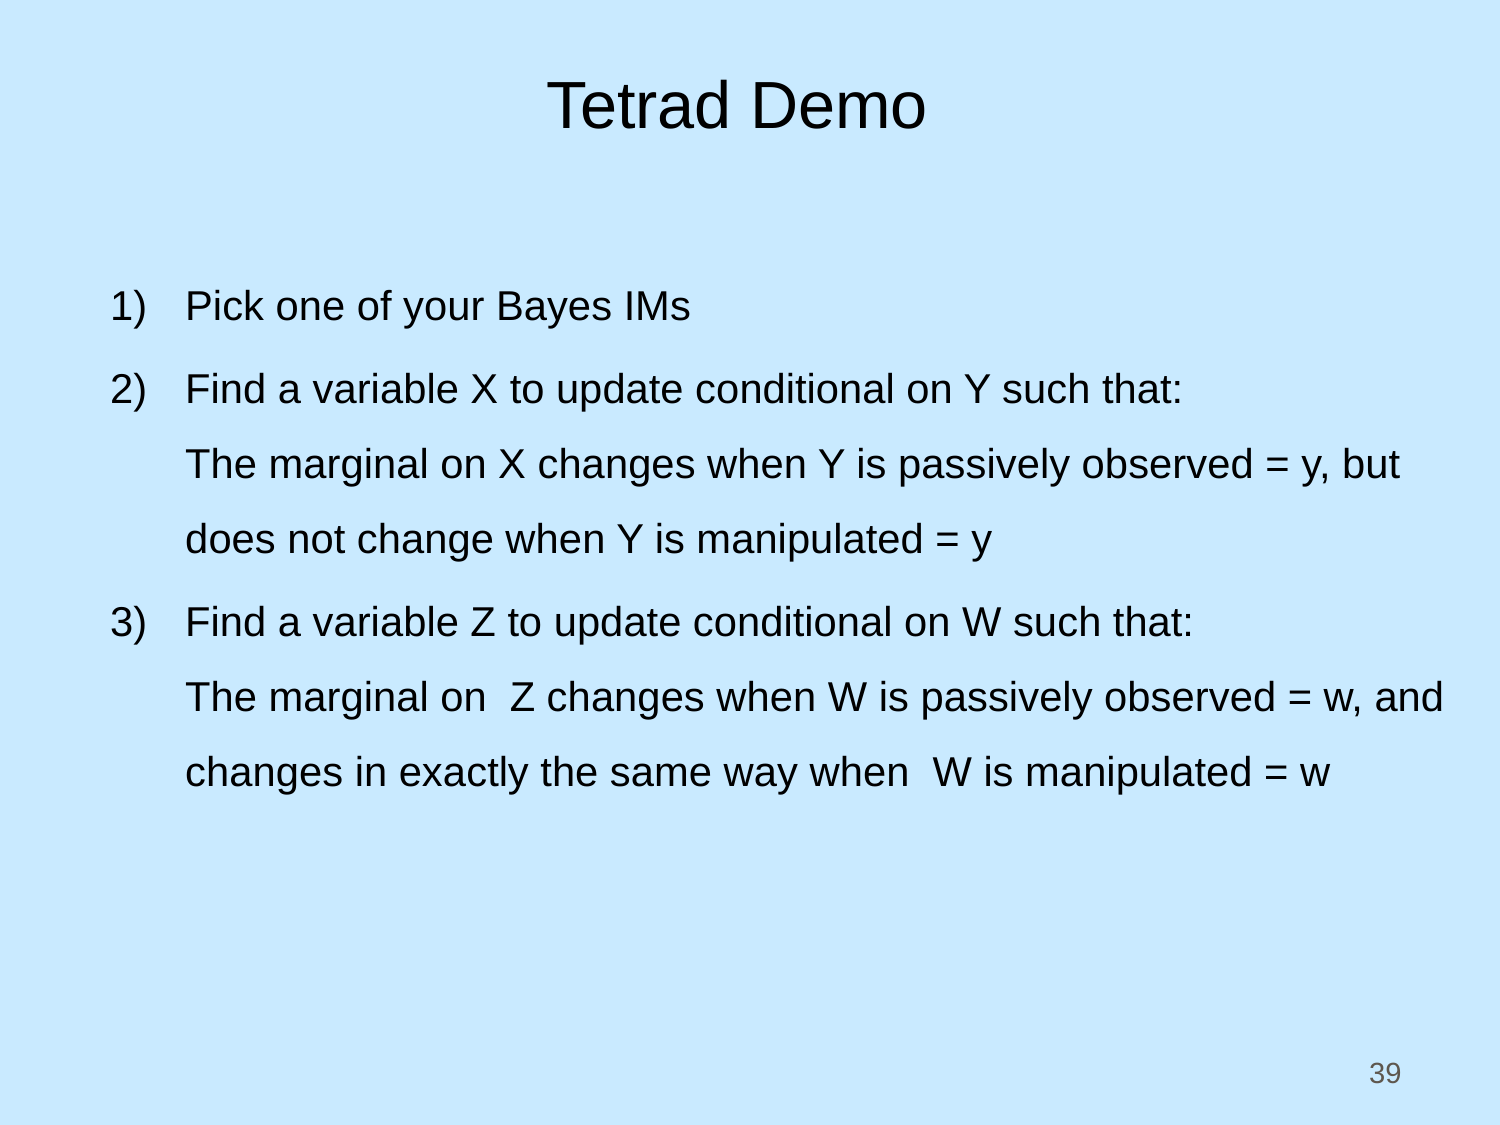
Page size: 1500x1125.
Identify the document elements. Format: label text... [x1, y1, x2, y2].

text_box Pick one of your Bayes IMs Find a variable X to update conditional on Y such that: The marginal on X changes when Y is passively observed = y, but does not change when Y is manipulated = y Find a variable Z to update conditional on W such that: The marginal on Z changes when W is passively observed = w, and changes in exactly the same way when W is manipulated = w [95, 245, 1466, 858]
title Tetrad Demo [99, 28, 1376, 150]
slide_number 39 [1103, 1021, 1417, 1098]
